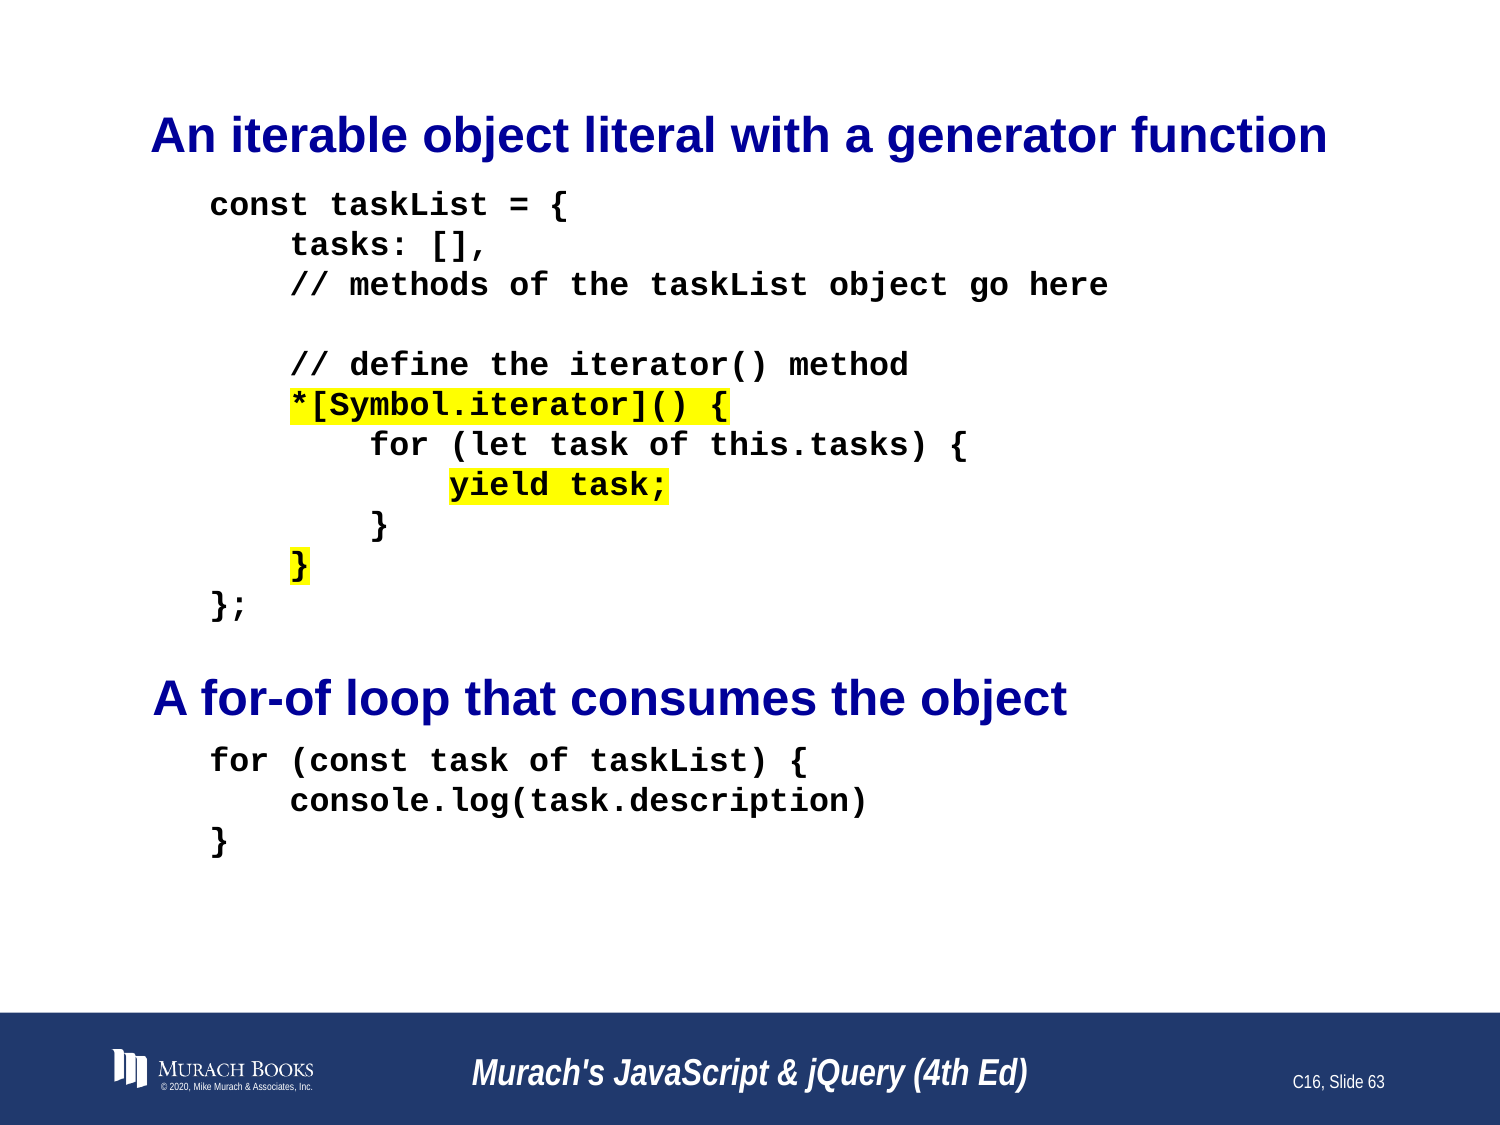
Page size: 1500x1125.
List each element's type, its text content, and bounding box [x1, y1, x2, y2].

footer © 2020, Mike Murach & Associates, Inc. [12, 1025, 463, 1100]
slide_number C16, Slide 63 [1087, 1025, 1400, 1100]
list const taskList = { tasks: [], // methods of the taskList object go here // define the iterator() method *[Symbol.iterator]() { for (let task of this.tasks) { yield task; } } }; A for-of loop that consumes the object for (const task of taskList) { console.log(task.description) } [137, 174, 1350, 975]
slide_number Murach's JavaScript & jQuery (4th Ed) [463, 1025, 1050, 1100]
title An iterable object literal with a generator function [150, 102, 1350, 164]
